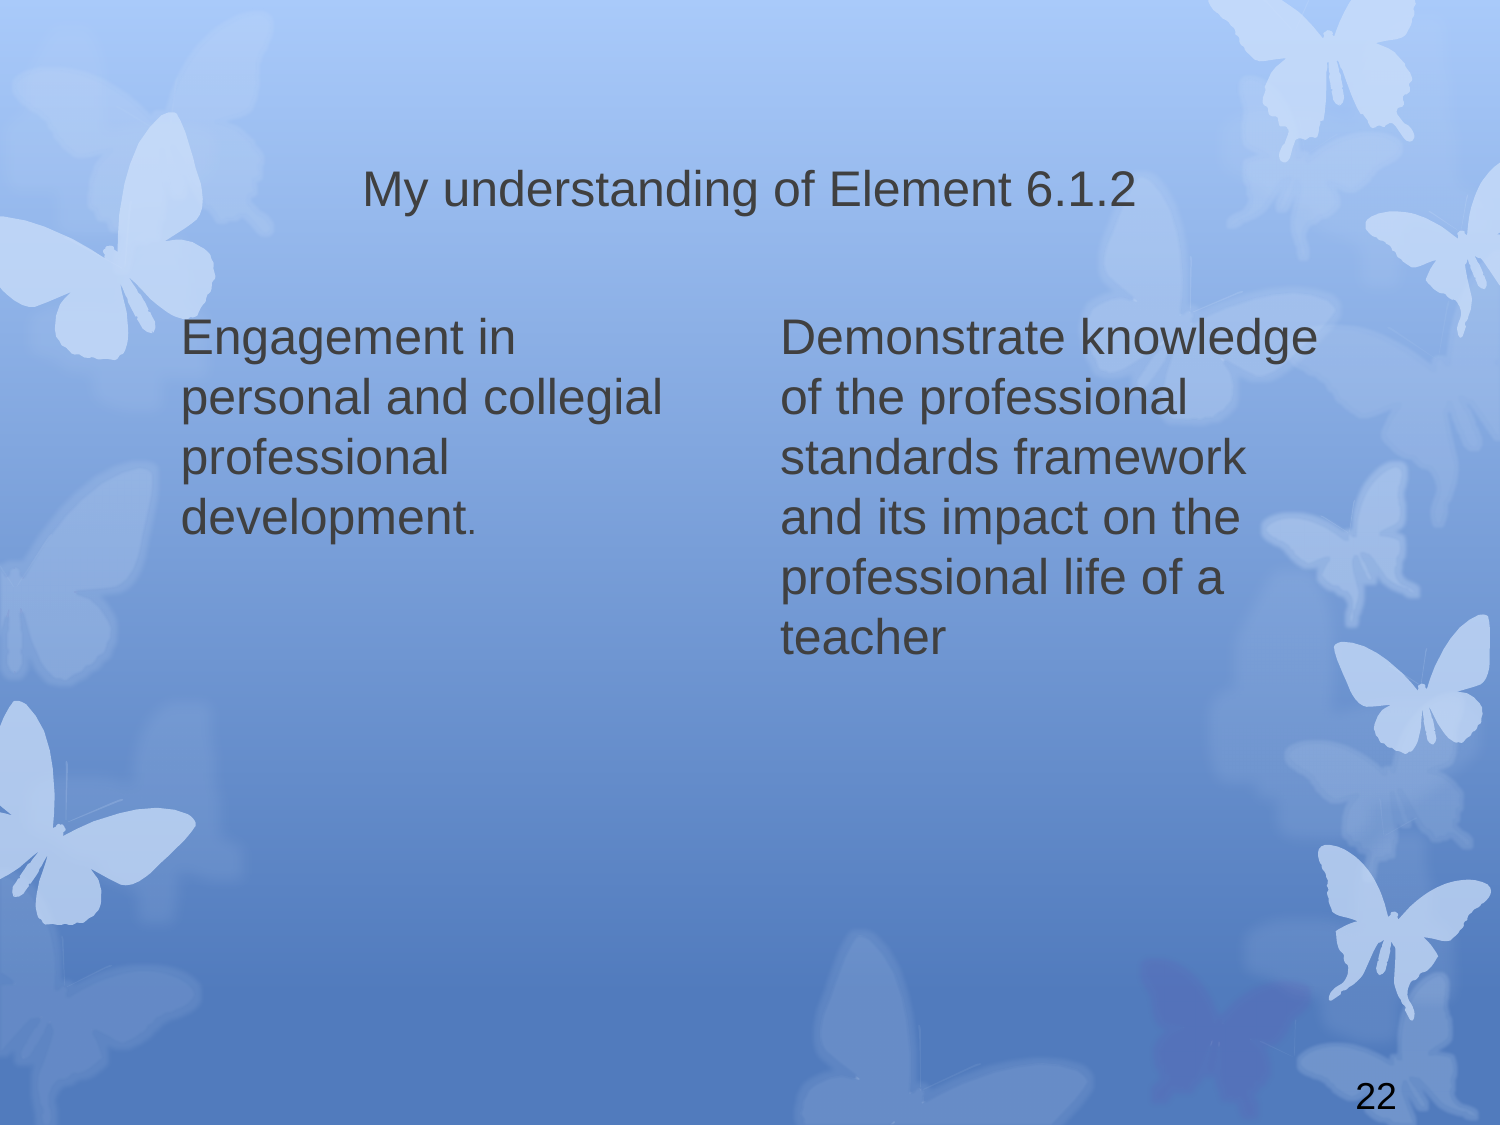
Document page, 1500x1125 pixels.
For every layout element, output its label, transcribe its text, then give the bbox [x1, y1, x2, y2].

list Demonstrate knowledge of the professional standards framework and its impact on the professional life of a teacher [765, 296, 1335, 962]
title My understanding of Element 6.1.2 [165, 110, 1334, 263]
text_box 22 [1340, 1064, 1430, 1125]
list Engagement in personal and collegial professional development. [165, 296, 735, 962]
